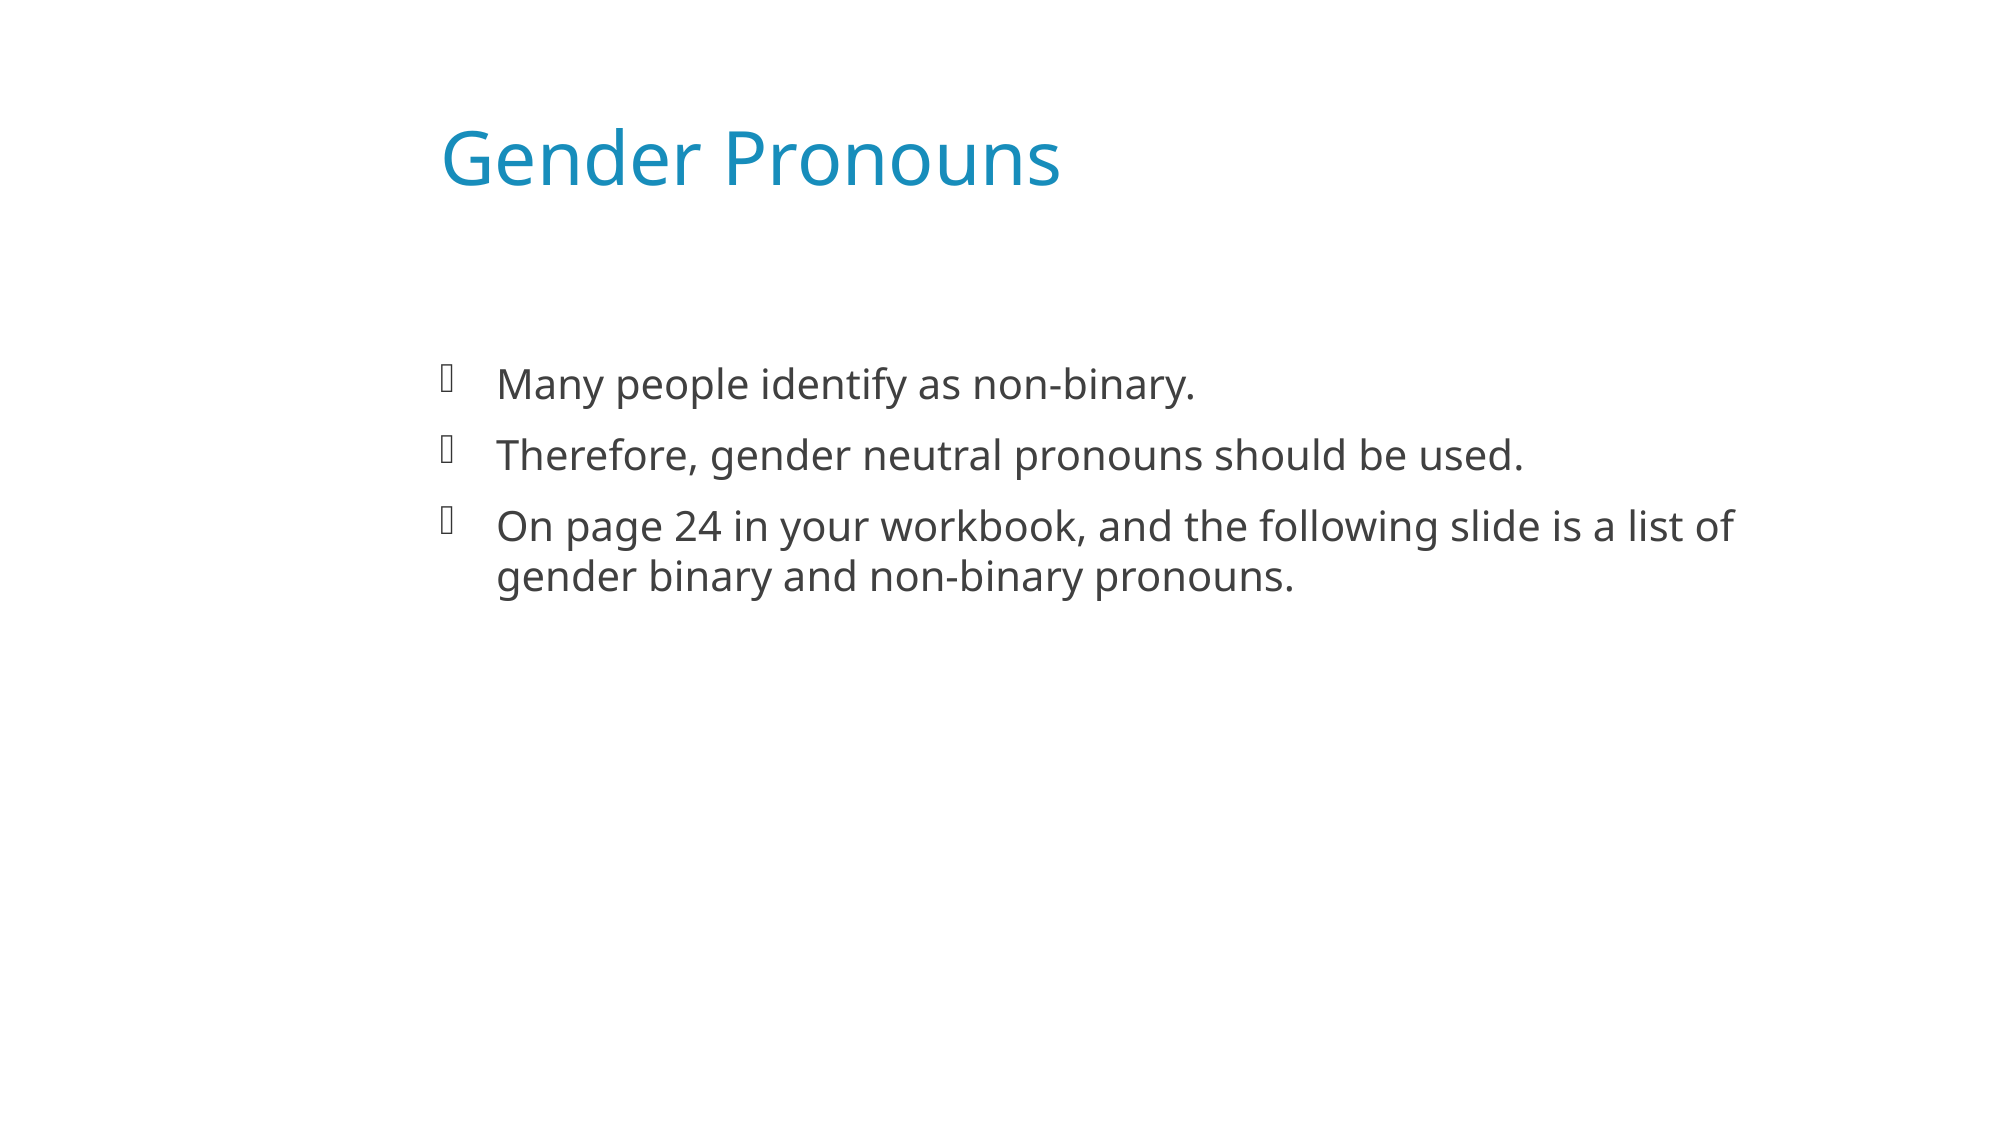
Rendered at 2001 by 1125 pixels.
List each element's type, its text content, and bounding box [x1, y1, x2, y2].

title Gender Pronouns [425, 102, 1888, 313]
list Many people identify as non-binary. Therefore, gender neutral pronouns should be used. On page 24 in your workbook, and the following slide is a list of gender binary and non-binary pronouns. [424, 350, 1888, 1074]
